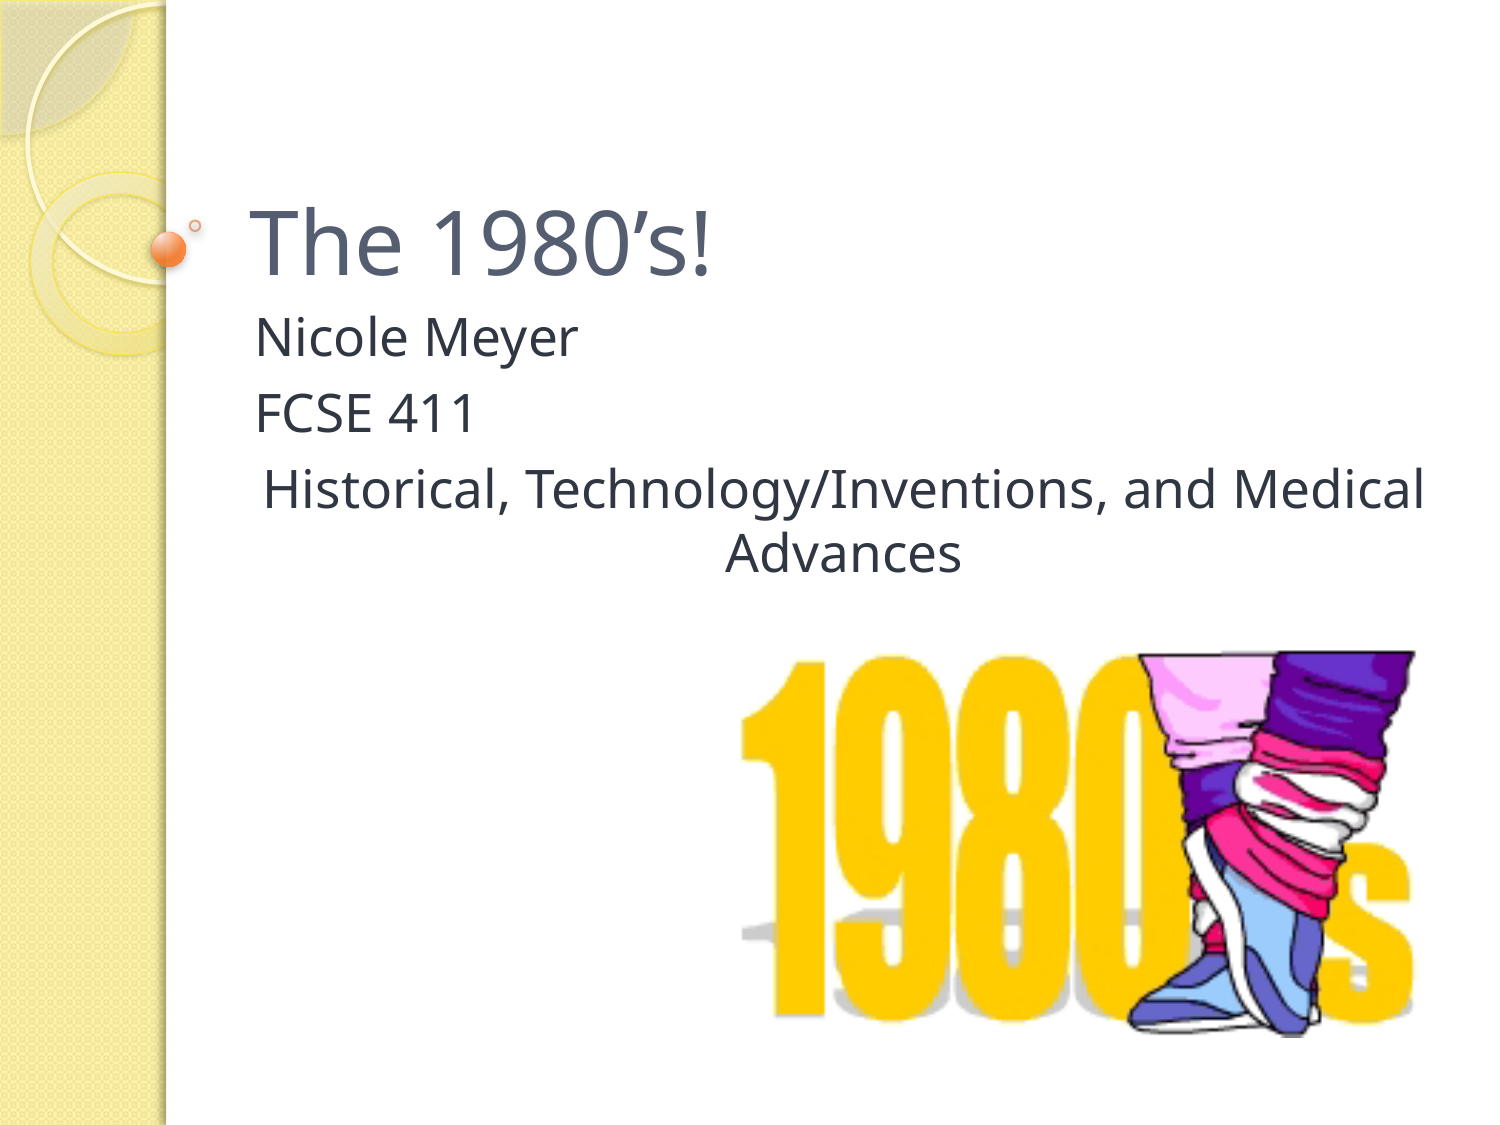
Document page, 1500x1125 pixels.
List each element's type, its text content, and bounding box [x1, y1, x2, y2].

picture [740, 649, 1419, 1038]
subtitle Nicole Meyer FCSE 411 Historical, Technology/Inventions, and Medical Advances [234, 303, 1450, 591]
title The 1980’s! [234, 59, 1450, 301]
